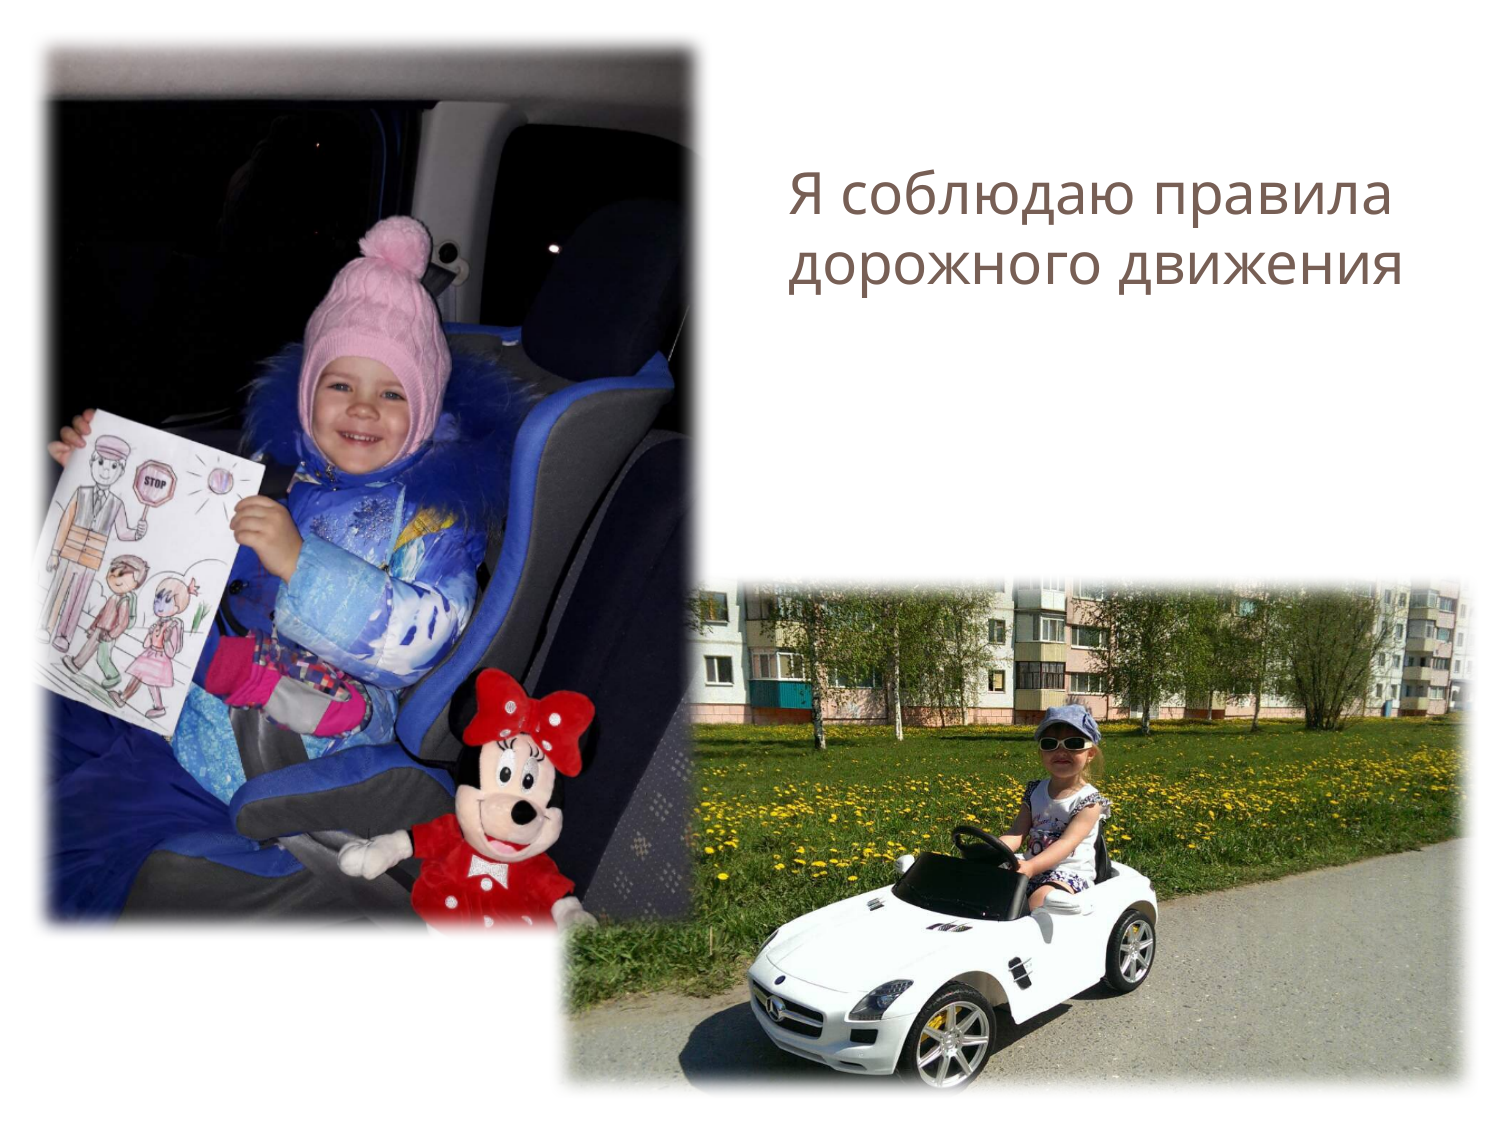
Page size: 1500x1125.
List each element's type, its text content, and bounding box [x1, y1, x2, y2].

picture [29, 30, 1479, 1100]
text_box Я соблюдаю правила дорожного движения [773, 148, 1447, 304]
